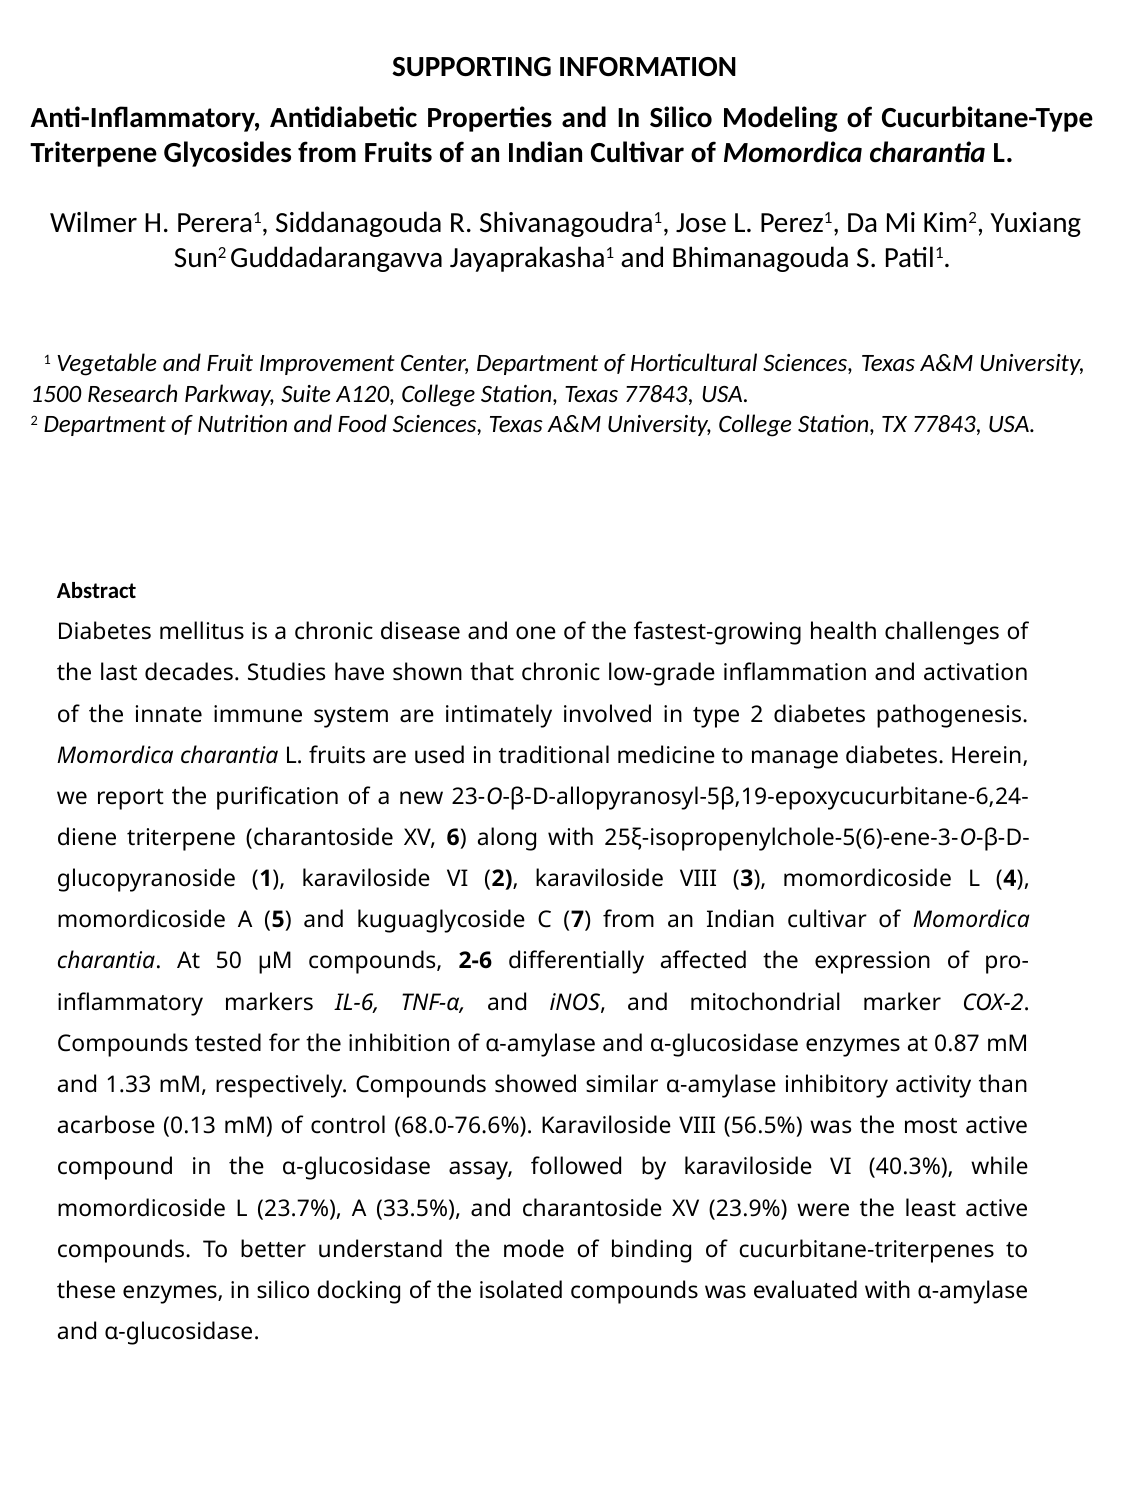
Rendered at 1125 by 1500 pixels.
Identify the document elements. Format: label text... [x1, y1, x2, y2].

text_box Anti-Inflammatory, Antidiabetic Properties and In Silico Modeling of Cucurbitane-Type Triterpene Glycosides from Fruits of an Indian Cultivar of Momordica charantia L. Wilmer H. Perera1, Siddanagouda R. Shivanagoudra1, Jose L. Perez1, Da Mi Kim2, Yuxiang Sun2 Guddadarangavva Jayaprakasha1 and Bhimanagouda S. Patil1. 1 Vegetable and Fruit Improvement Center, Department of Horticultural Sciences, Texas A&M University, 1500 Research Parkway, Suite A120, College Station, Texas 77843, USA. 2 Department of Nutrition and Food Sciences, Texas A&M University, College Station, TX 77843, USA. [15, 90, 1110, 445]
text_box Abstract Diabetes mellitus is a chronic disease and one of the fastest-growing health challenges of the last decades. Studies have shown that chronic low-grade inflammation and activation of the innate immune system are intimately involved in type 2 diabetes pathogenesis. Momordica charantia L. fruits are used in traditional medicine to manage diabetes. Herein, we report the purification of a new 23-O-β-d-allopyranosyl-5β,19-epoxycucurbitane-6,24-diene triterpene (charantoside XV, 6) along with 25ξ-isopropenylchole-5(6)-ene-3-O-β-d-glucopyranoside (1), karaviloside VI (2), karaviloside VIII (3), momordicoside L (4), momordicoside A (5) and kuguaglycoside C (7) from an Indian cultivar of Momordica charantia. At 50 µM compounds, 2-6 differentially affected the expression of pro-inflammatory markers IL-6, TNF-α, and iNOS, and mitochondrial marker COX-2. Compounds tested for the inhibition of α-amylase and α-glucosidase enzymes at 0.87 mM and 1.33 mM, respectively. Compounds showed similar α-amylase inhibitory activity than acarbose (0.13 mM) of control (68.0-76.6%). Karaviloside VIII (56.5%) was the most active compound in the α-glucosidase assay, followed by karaviloside VI (40.3%), while momordicoside L (23.7%), A (33.5%), and charantoside XV (23.9%) were the least active compounds. To better understand the mode of binding of cucurbitane-triterpenes to these enzymes, in silico docking of the isolated compounds was evaluated with α-amylase and α-glucosidase. [42, 554, 1045, 1352]
text_box SUPPORTING INFORMATION [377, 40, 757, 90]
